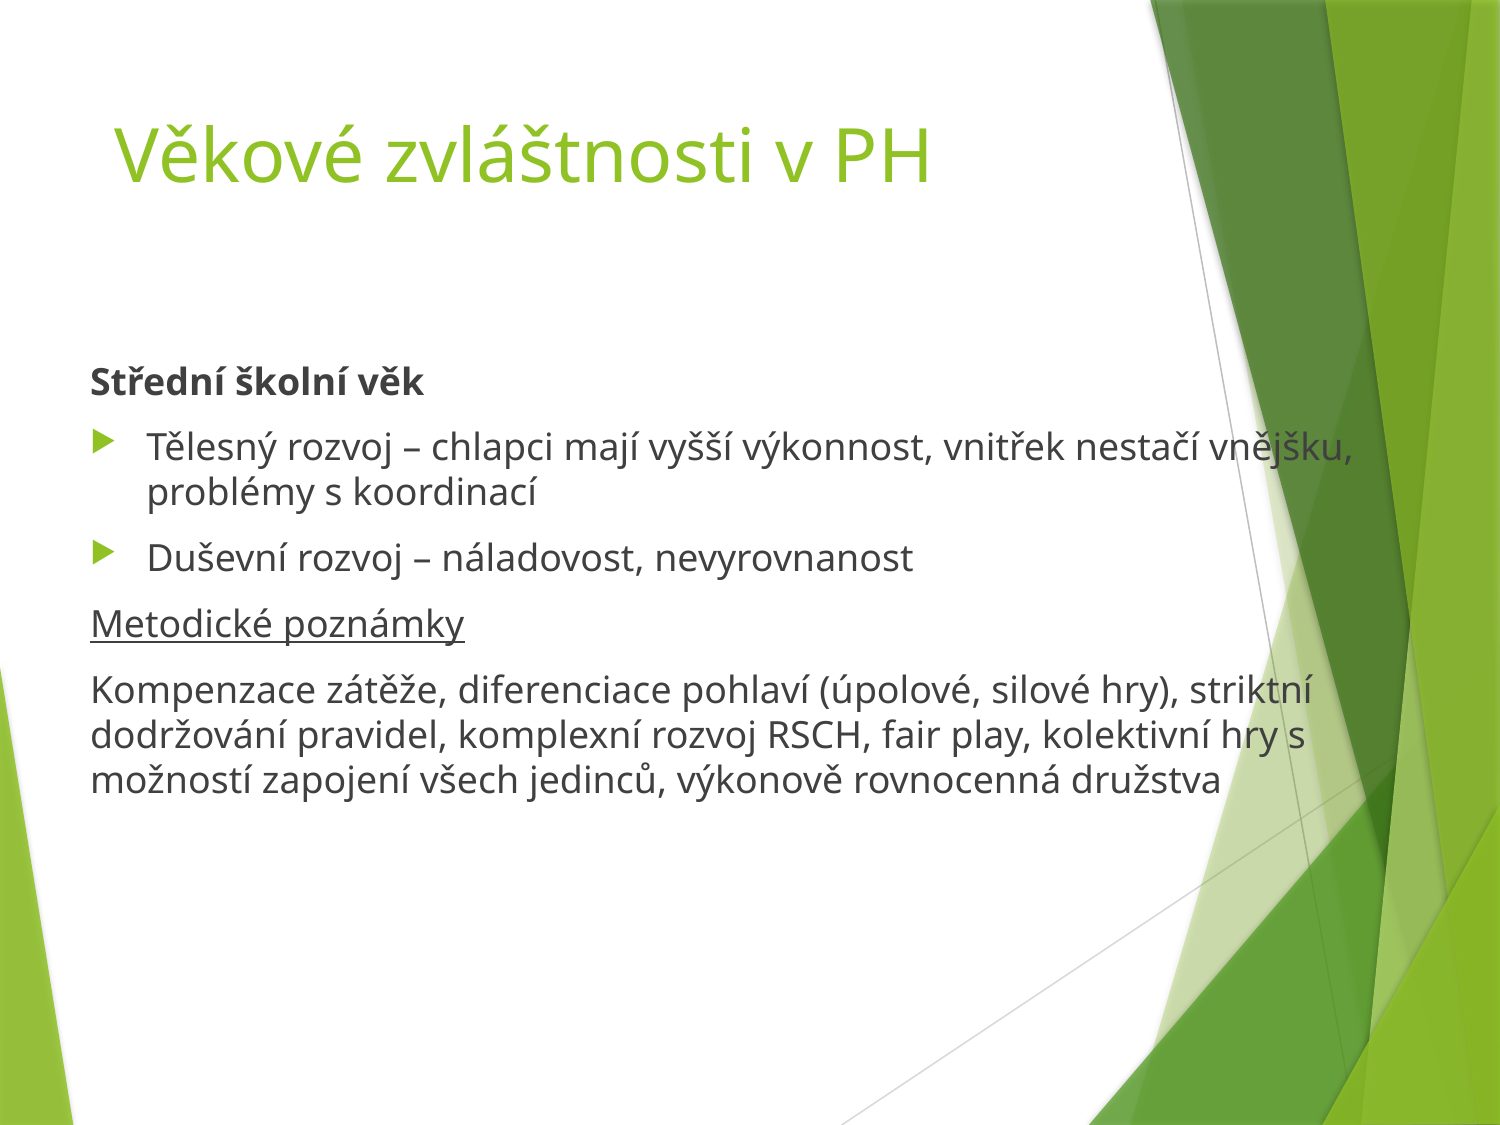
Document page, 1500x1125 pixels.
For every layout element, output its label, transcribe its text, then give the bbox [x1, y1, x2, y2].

title Věkové zvláštnosti v PH [99, 99, 1142, 317]
list Střední školní věk Tělesný rozvoj – chlapci mají vyšší výkonnost, vnitřek nestačí vnějšku, problémy s koordinací Duševní rozvoj – náladovost, nevyrovnanost Metodické poznámky Kompenzace zátěže, diferenciace pohlaví (úpolové, silové hry), striktní dodržování pravidel, komplexní rozvoj RSCH, fair play, kolektivní hry s možností zapojení všech jedinců, výkonově rovnocenná družstva [75, 349, 1454, 1005]
